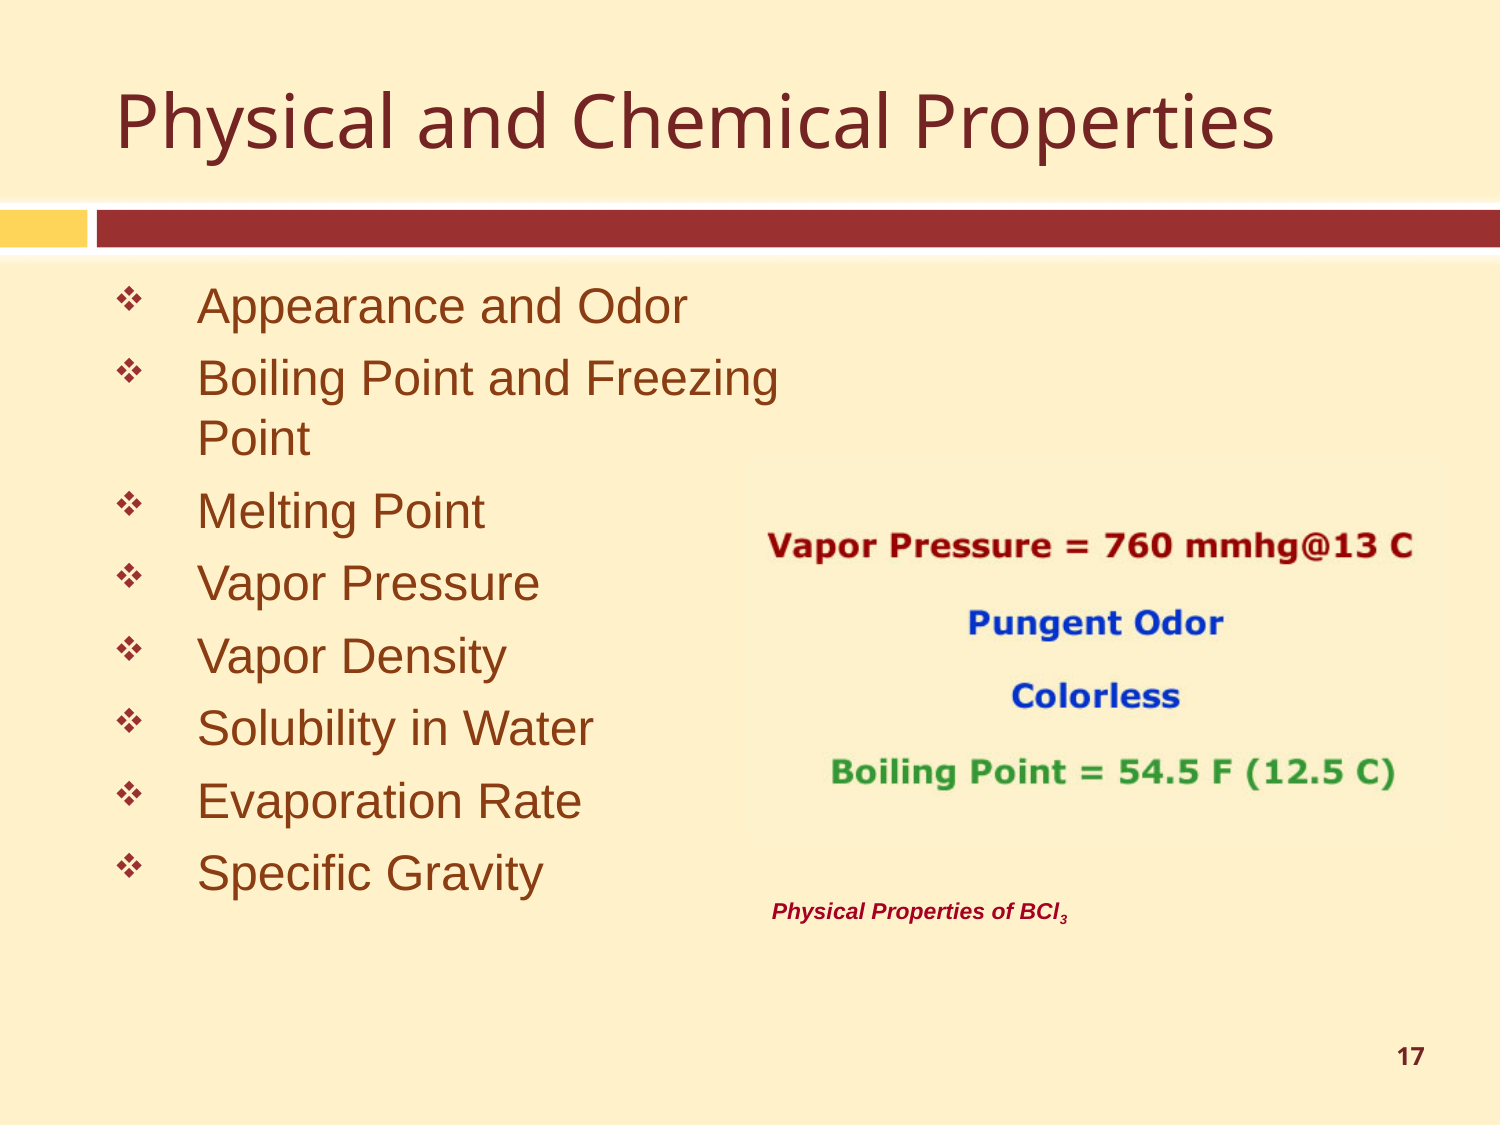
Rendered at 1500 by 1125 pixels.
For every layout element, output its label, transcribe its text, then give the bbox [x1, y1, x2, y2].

text_box Physical Properties of BCl3 [757, 888, 1229, 935]
title Physical and Chemical Properties [99, 37, 1438, 200]
list Appearance and Odor Boiling Point and Freezing Point Melting Point Vapor Pressure Vapor Density Solubility in Water Evaporation Rate Specific Gravity [98, 265, 860, 1011]
picture [745, 454, 1448, 843]
